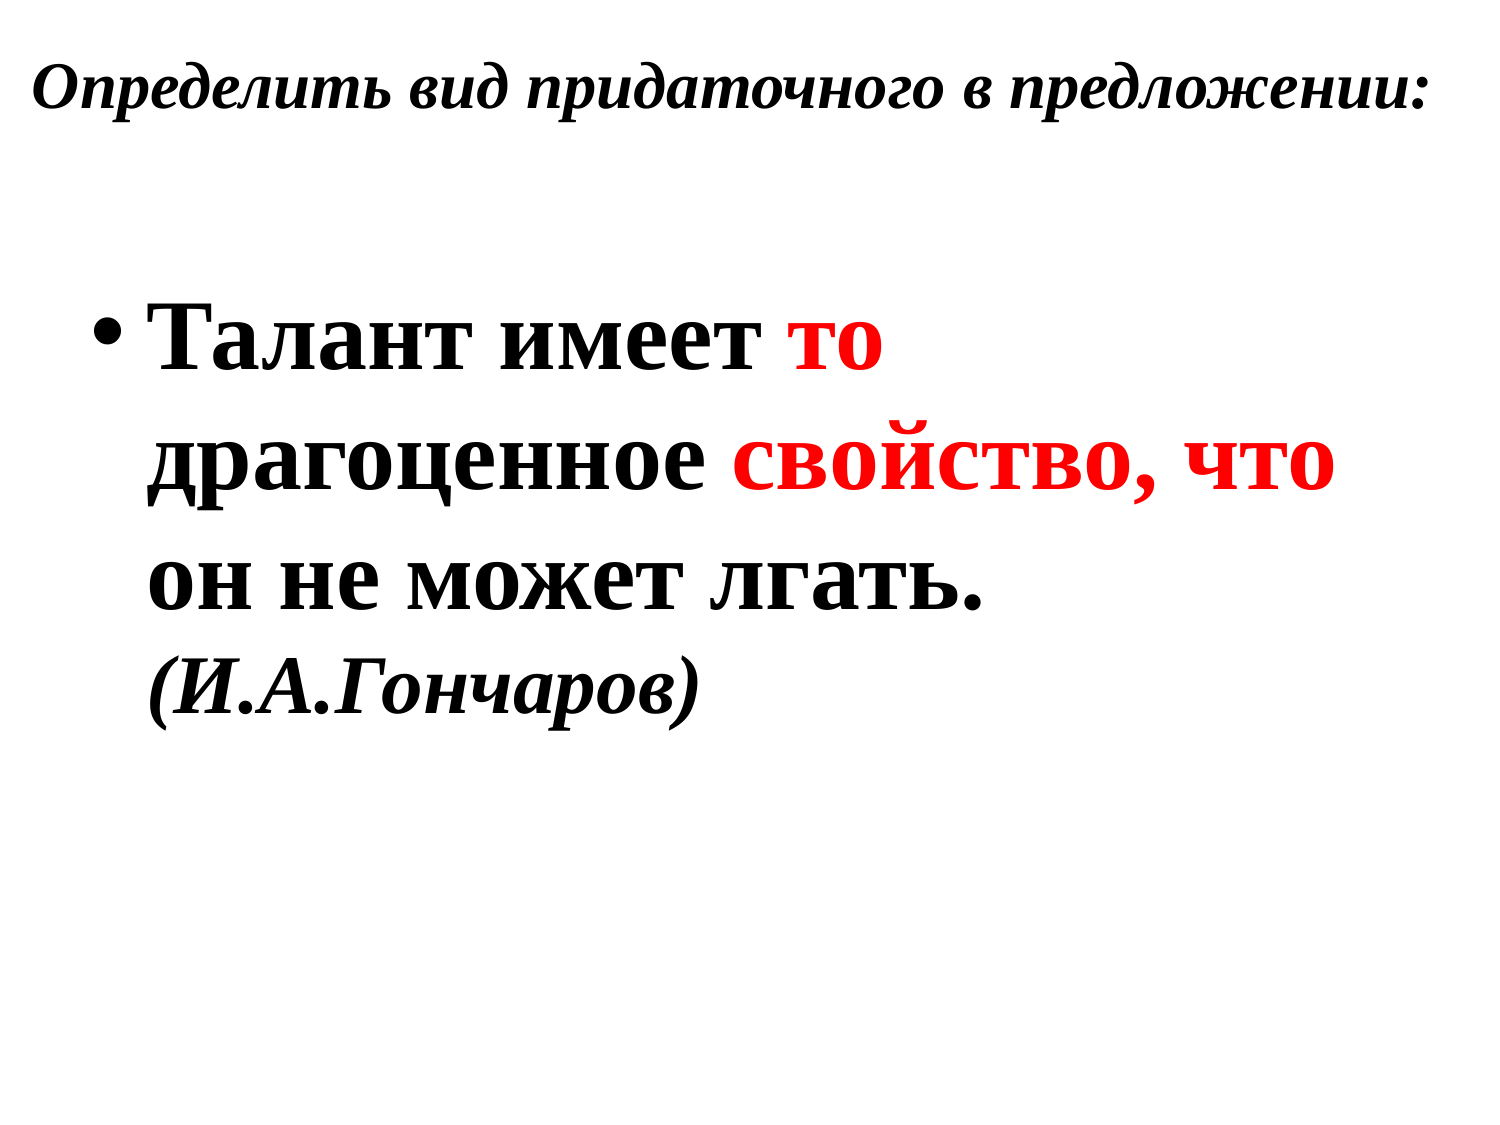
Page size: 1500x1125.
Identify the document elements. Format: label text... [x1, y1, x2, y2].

title Определить вид придаточного в предложении: [0, 0, 1500, 164]
list Талант имеет то драгоценное свойство, что он не может лгать. (И.А.Гончаров) [75, 262, 1425, 1005]
